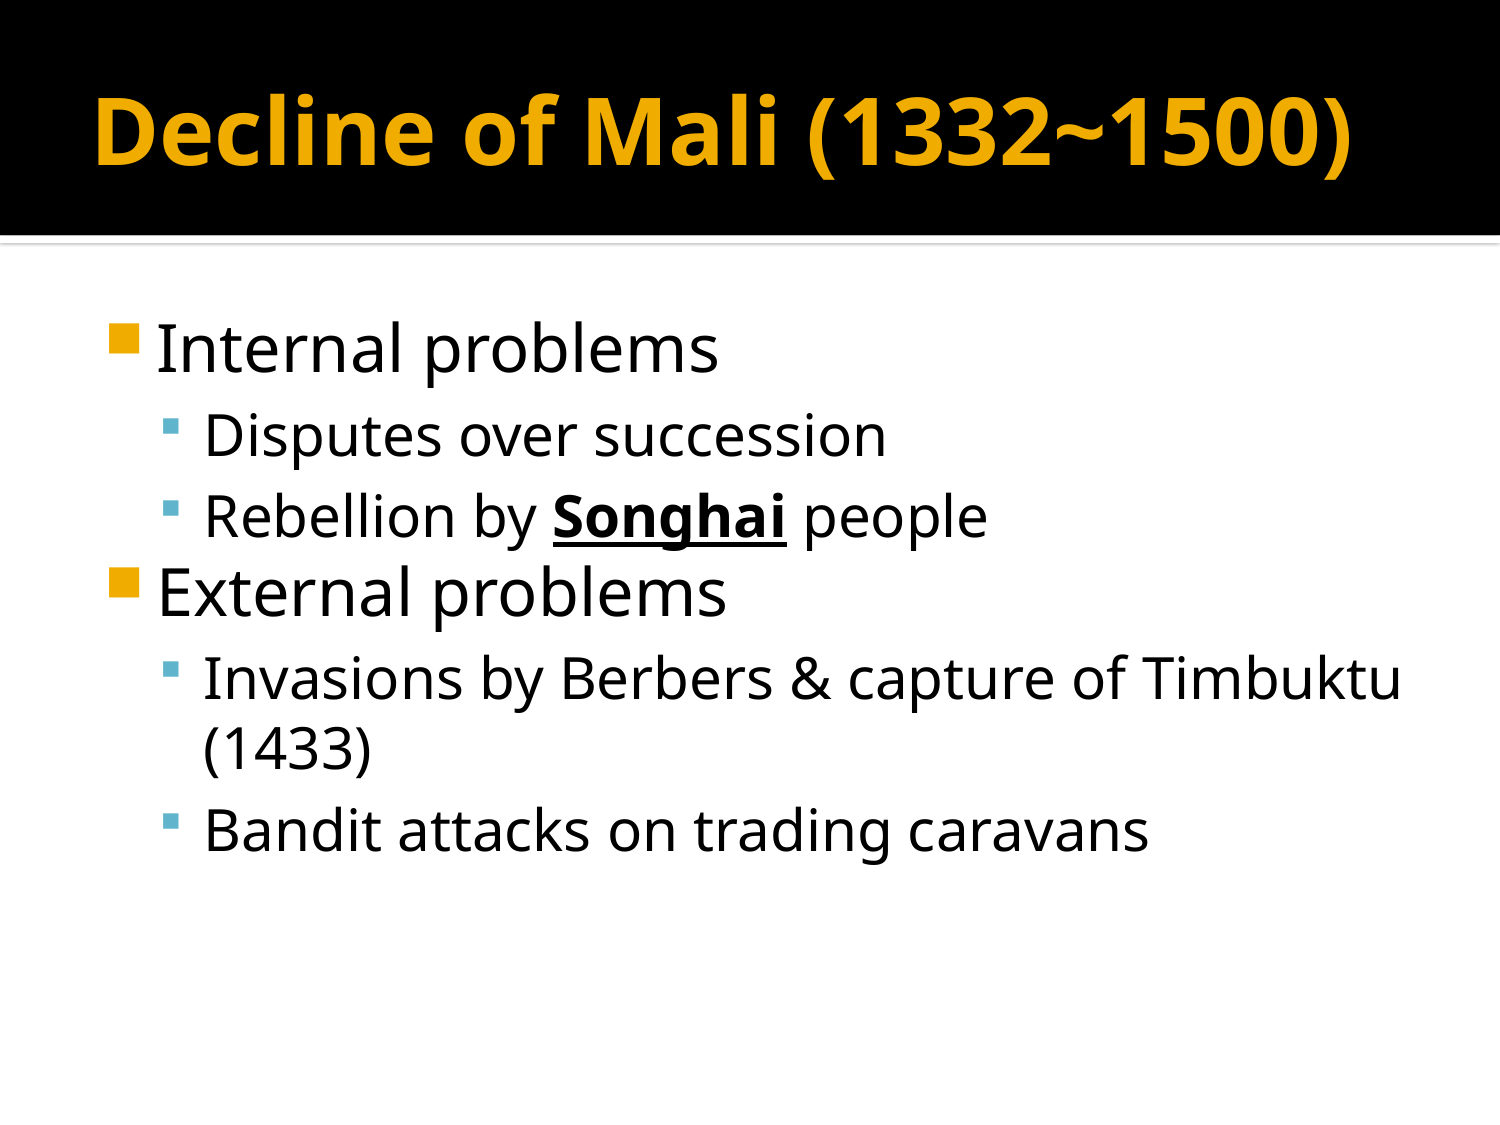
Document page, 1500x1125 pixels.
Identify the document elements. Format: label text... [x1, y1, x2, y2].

list Internal problems Disputes over succession Rebellion by Songhai people External problems Invasions by Berbers & capture of Timbuktu (1433) Bandit attacks on trading caravans [75, 291, 1425, 1050]
title Decline of Mali (1332~1500) [75, 25, 1425, 231]
